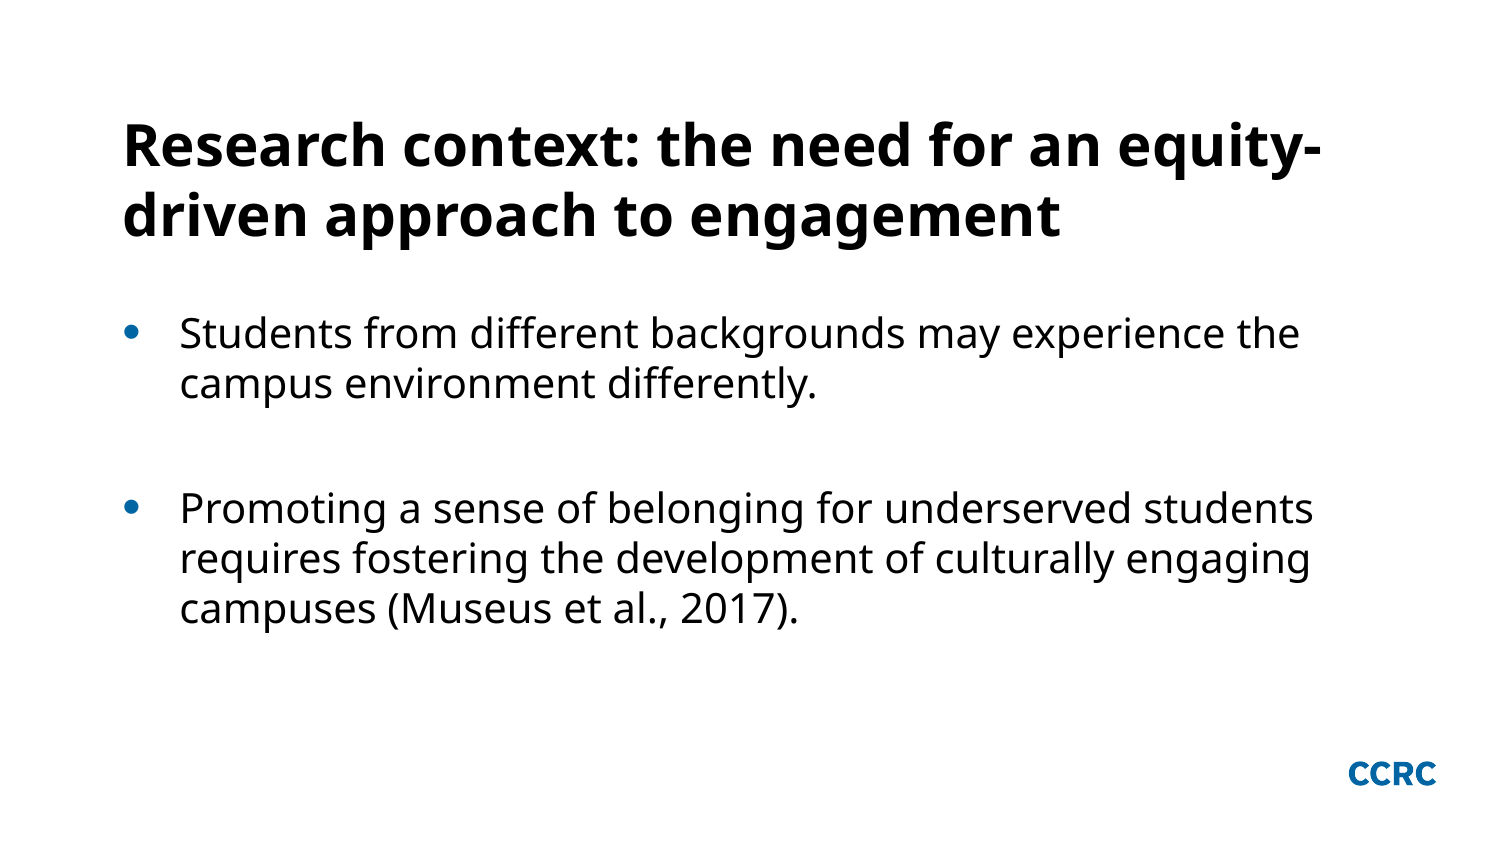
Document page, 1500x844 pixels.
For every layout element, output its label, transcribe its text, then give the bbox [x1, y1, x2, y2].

title Research context: the need for an equity-driven approach to engagement [107, 93, 1390, 234]
list Students from different backgrounds may experience the campus environment differently. Promoting a sense of belonging for underserved students requires fostering the development of culturally engaging campuses (Museus et al., 2017). [107, 234, 1390, 715]
picture [1347, 761, 1438, 786]
